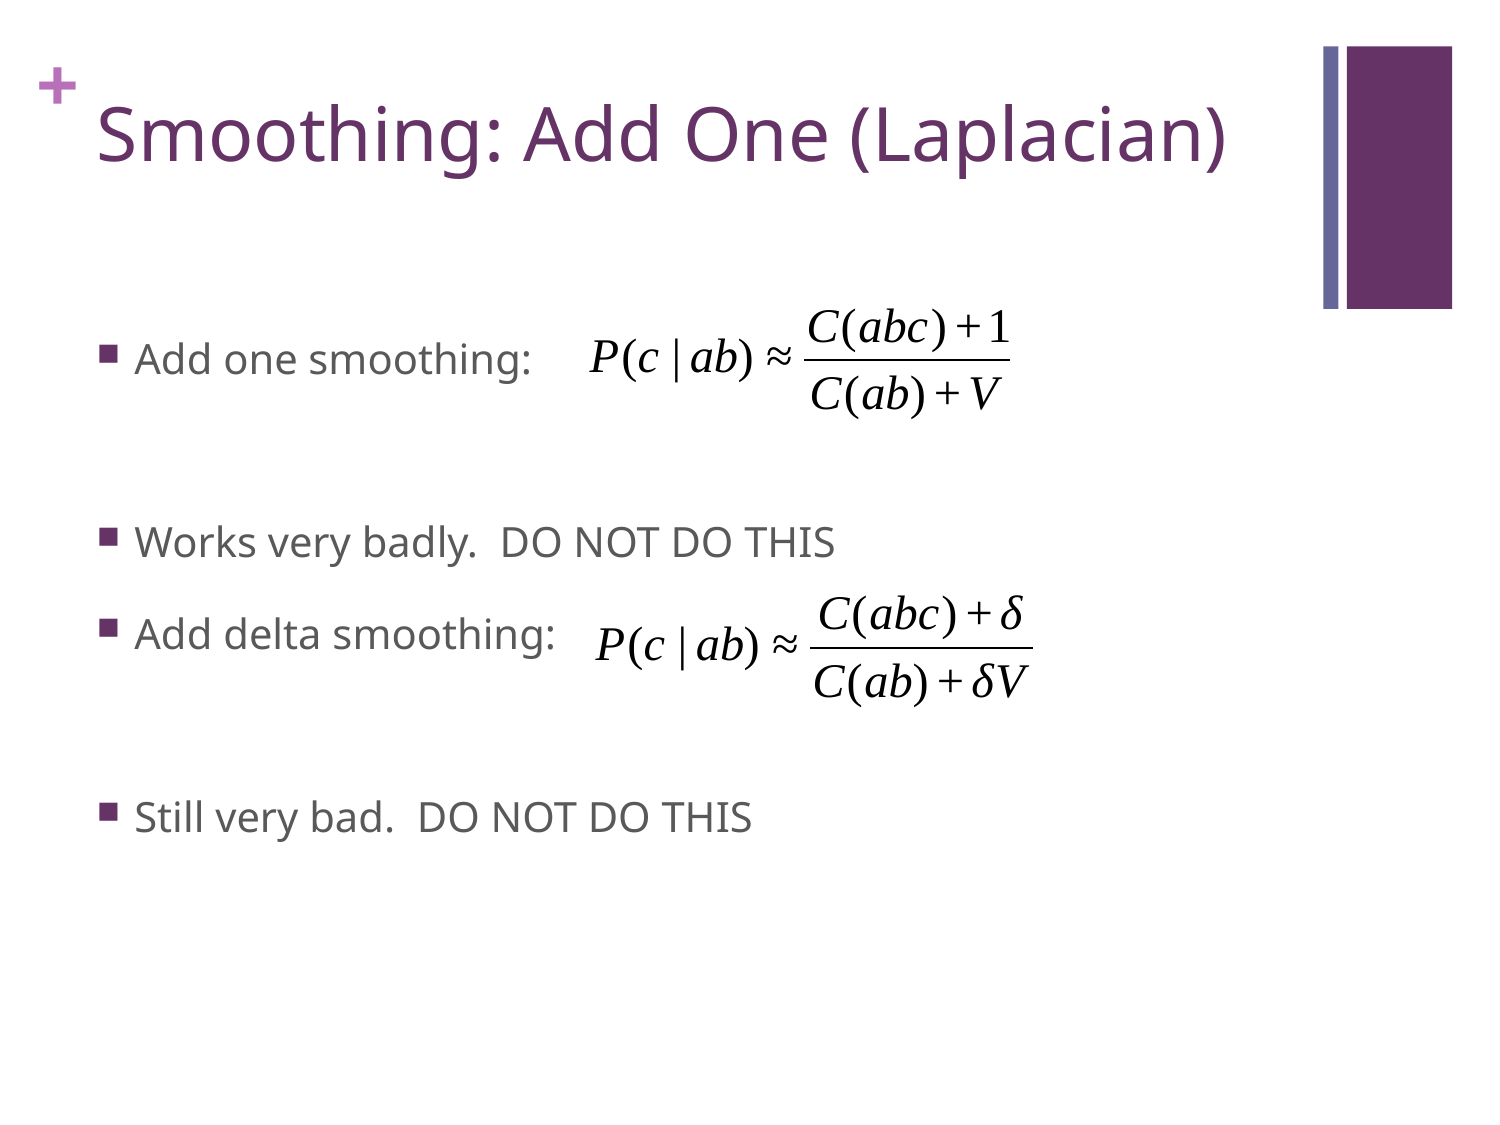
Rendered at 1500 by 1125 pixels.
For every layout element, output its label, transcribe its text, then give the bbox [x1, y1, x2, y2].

title Smoothing: Add One (Laplacian) [81, 79, 1322, 263]
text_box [580, 299, 1018, 426]
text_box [586, 586, 1040, 713]
list Add one smoothing: Works very badly. DO NOT DO THIS Add delta smoothing: Still very bad. DO NOT DO THIS [81, 324, 1322, 1005]
